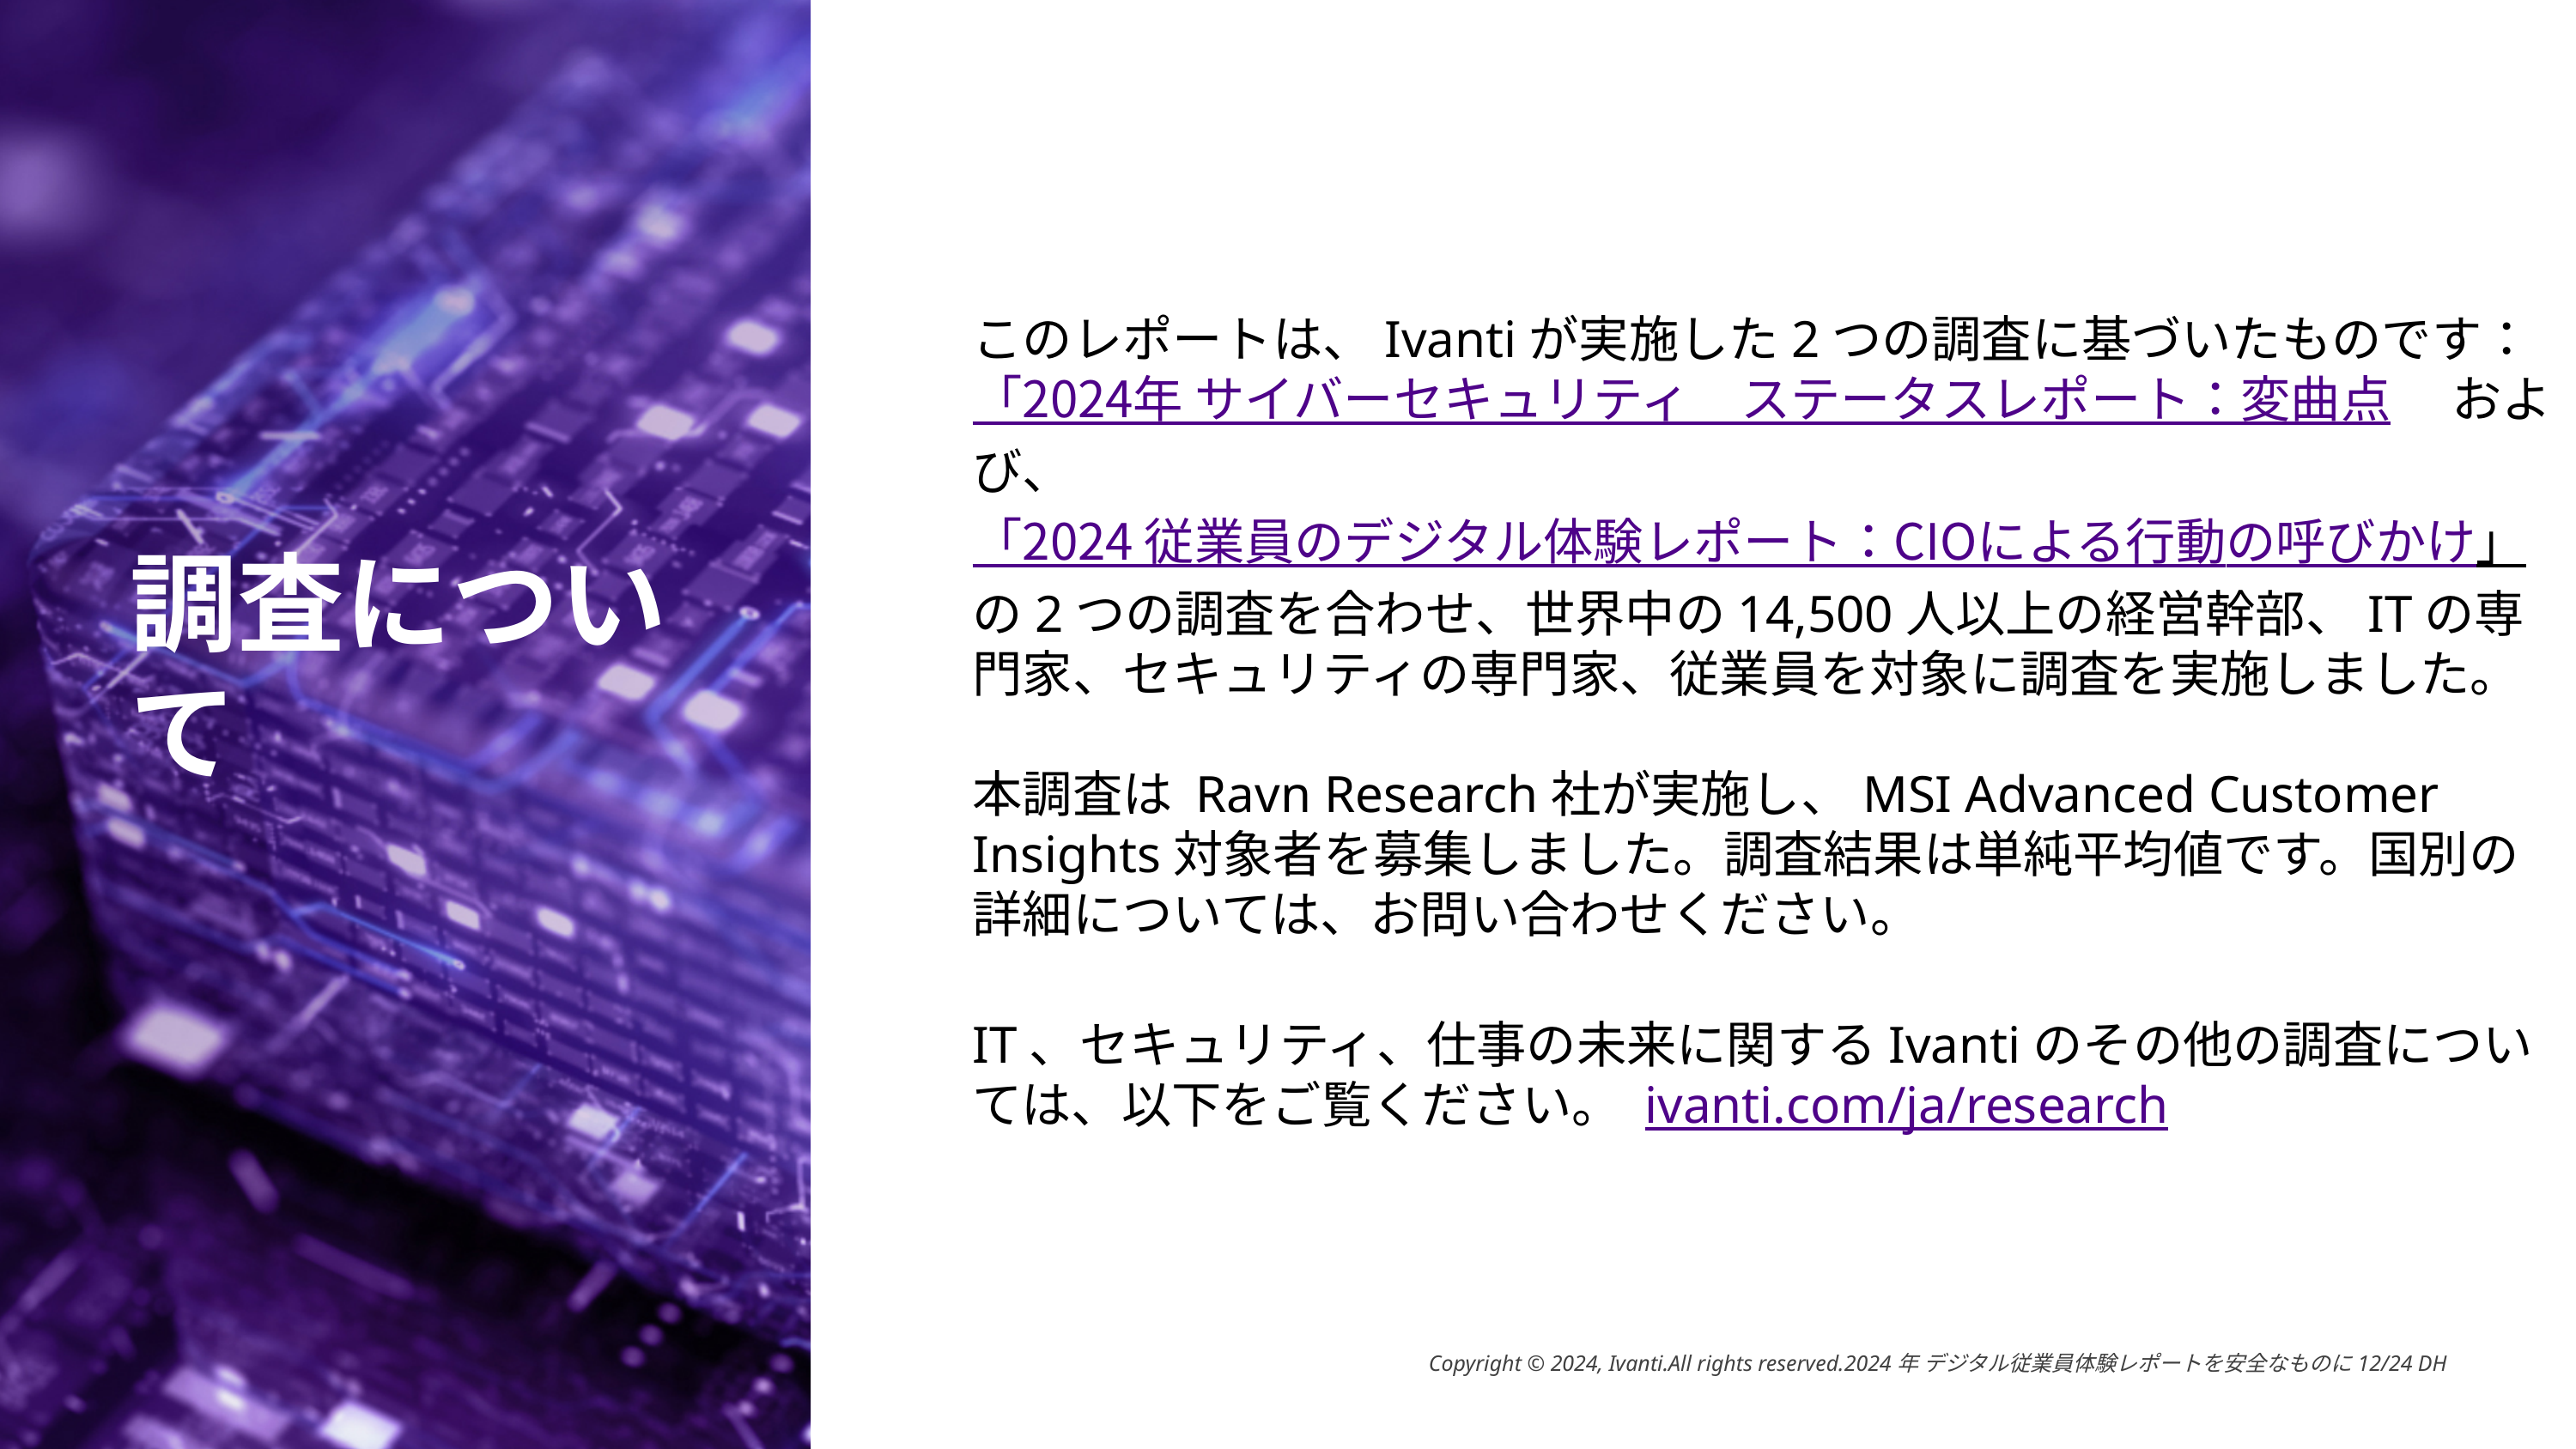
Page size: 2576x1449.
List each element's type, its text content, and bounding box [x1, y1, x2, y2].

text_box Copyright © 2024, Ivanti.All rights reserved.2024年 デジタル従業員体験レポートを安全なものに12/24 DH [1155, 1340, 2467, 1385]
list このレポートは、Ivantiが実施した2つの調査に基づいたものです： 「2024年 サイバーセキュリティ ステータスレポート：変曲点」 および、 「2024 従業員のデジタル体験レポート：CIOによる行動の呼びかけ」の2つの調査を合わせ、世界中の14,500人以上の経営幹部、ITの専門家、セキュリティの専門家、従業員を対象に調査を実施しました。 本調査は Ravn Research社が実施し、MSI Advanced Customer Insights対象者を募集しました。調査結果は単純平均値です。国別の詳細については、お問い合わせください。 IT、セキュリティ、仕事の未来に関するIvantiのその他の調査については、以下をご覧ください。 ivanti.com/ja/research [959, 232, 2576, 1217]
picture [0, 0, 811, 1449]
